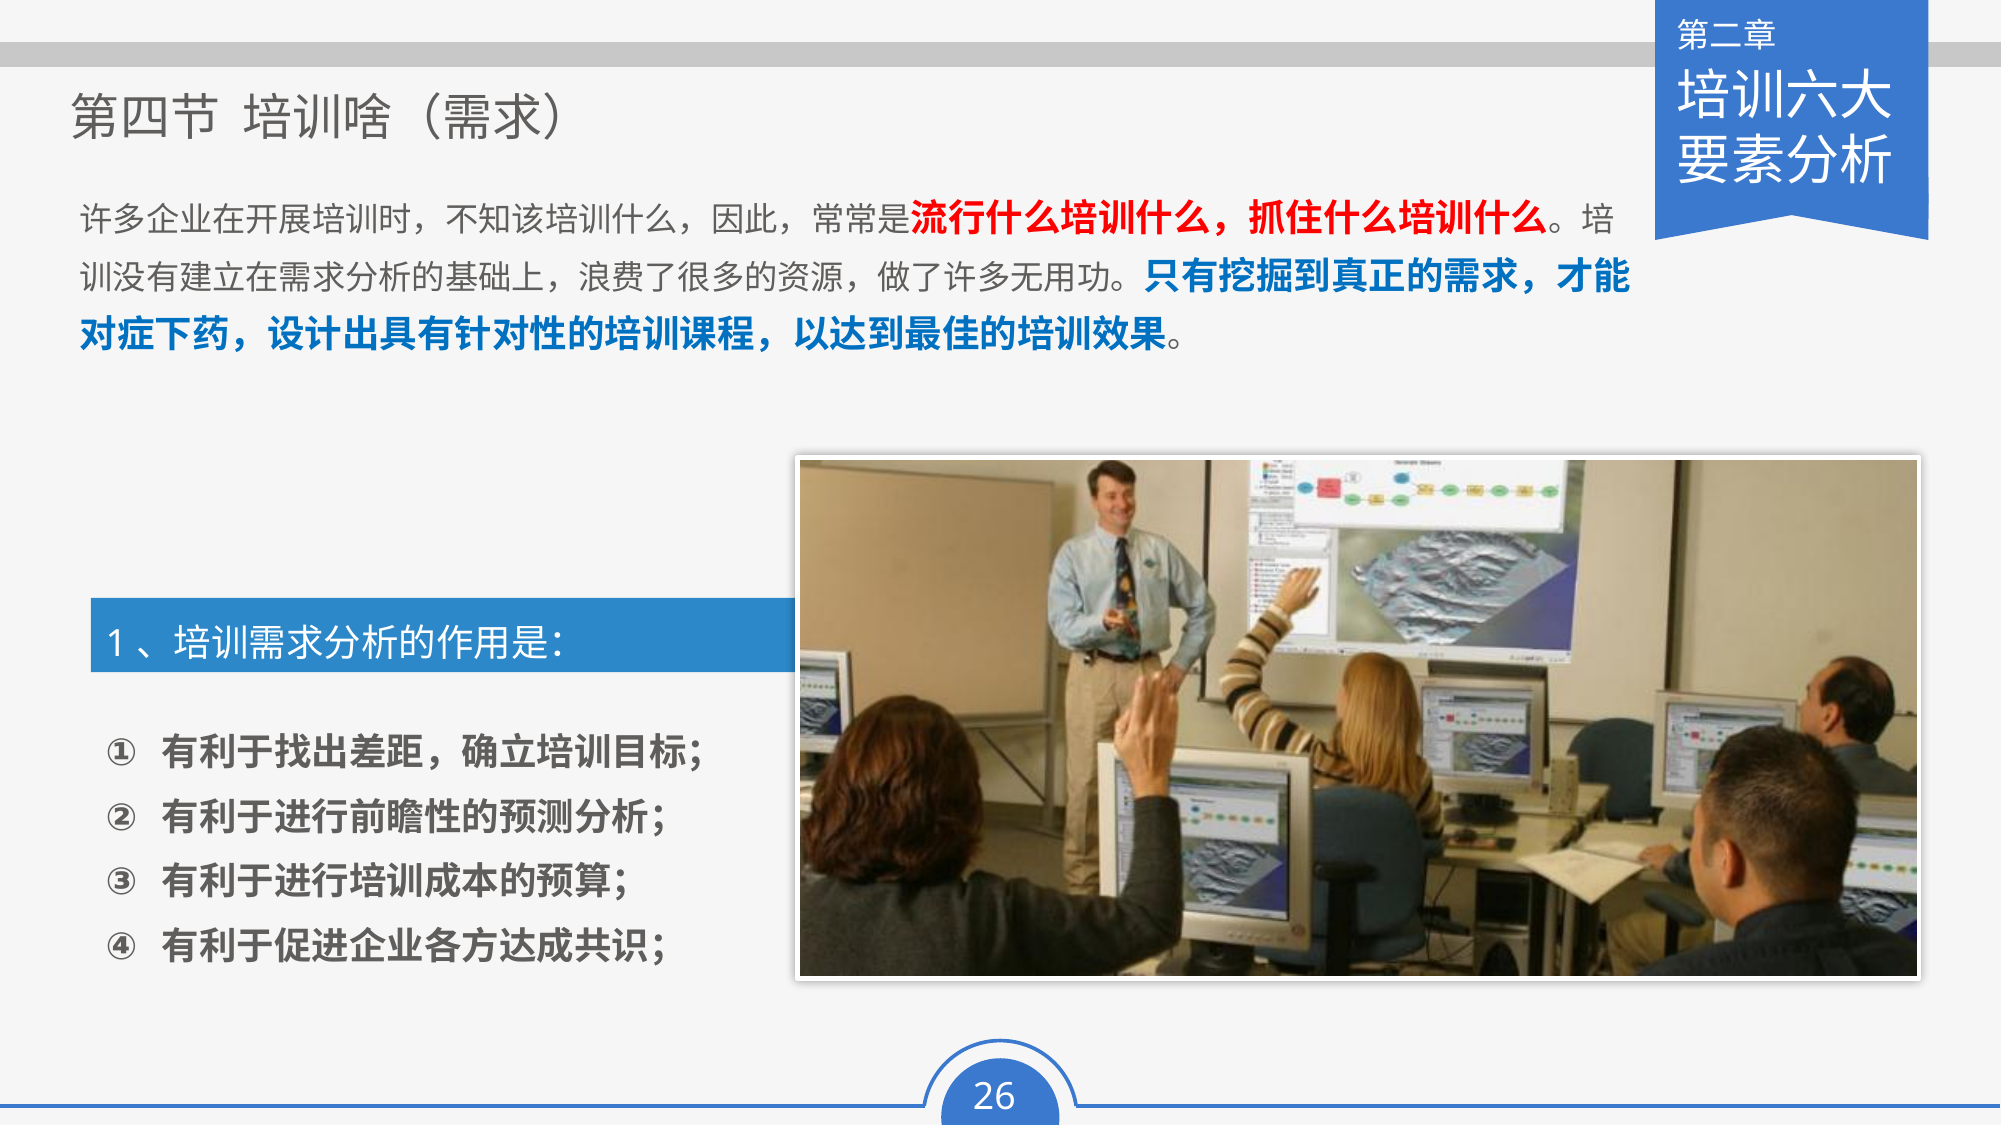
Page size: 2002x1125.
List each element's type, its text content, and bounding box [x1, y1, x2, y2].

picture [799, 459, 1917, 977]
text_box 有利于找出差距，确立培训目标； 有利于进行前瞻性的预测分析； 有利于进行培训成本的预算； 有利于促进企业各方达成共识； [90, 706, 794, 975]
text_box 许多企业在开展培训时，不知该培训什么，因此，常常是流行什么培训什么，抓住什么培训什么。培训没有建立在需求分析的基础上，浪费了很多的资源，做了许多无用功。只有挖掘到真正的需求，才能对症下药，设计出具有针对性的培训课程，以达到最佳的培训效果。 [64, 172, 1651, 363]
text_box 第四节 培训啥（需求） [55, 78, 871, 153]
text_box 1、培训需求分析的作用是： [90, 597, 794, 672]
